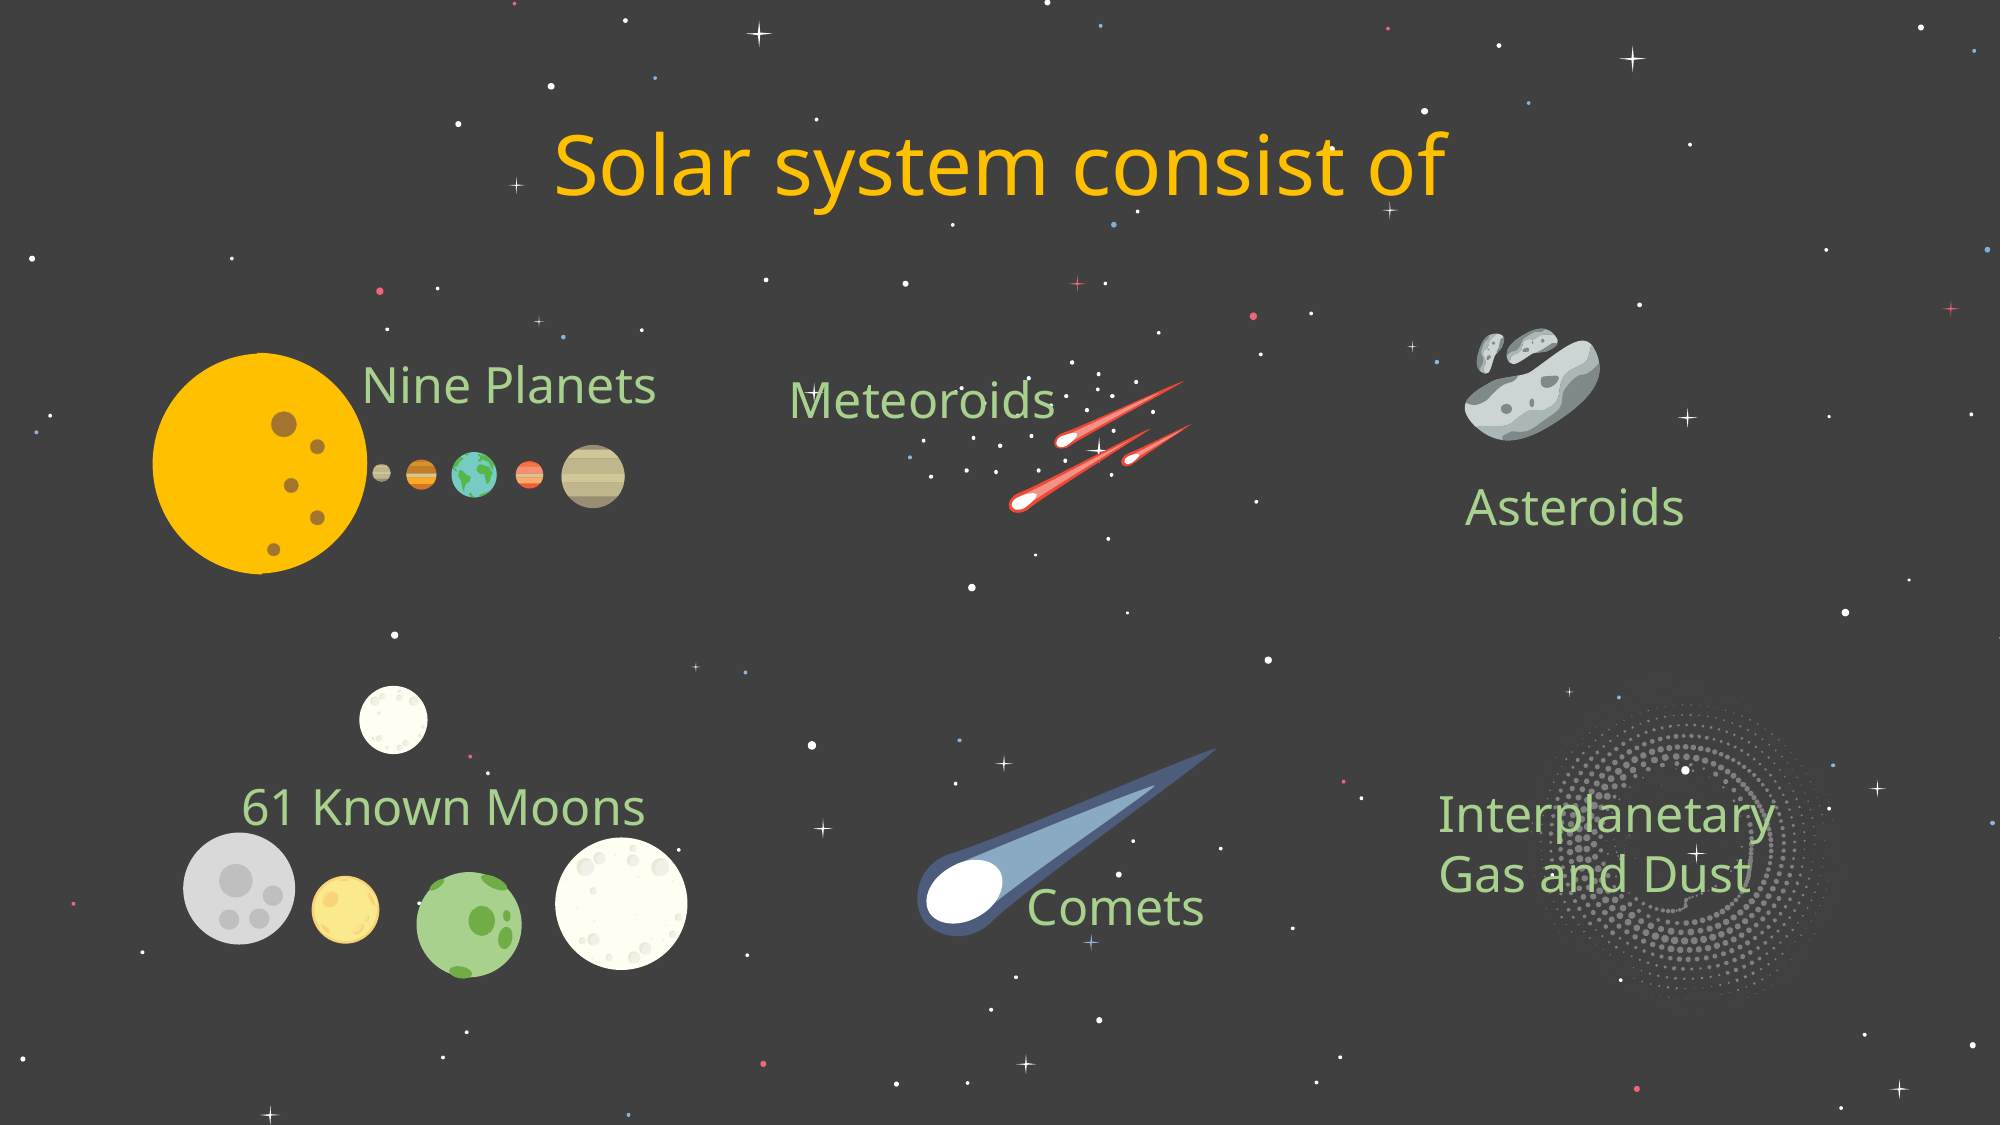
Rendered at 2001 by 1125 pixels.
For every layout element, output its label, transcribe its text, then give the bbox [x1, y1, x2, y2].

text_box 61 Known Moons [226, 768, 661, 843]
title Solar system consist of [137, 59, 1863, 278]
text_box Meteoroids [773, 361, 928, 437]
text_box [183, 832, 296, 945]
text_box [928, 360, 1192, 513]
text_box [152, 352, 625, 575]
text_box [311, 875, 380, 944]
text_box Comets [1012, 940, 1221, 944]
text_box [1524, 676, 1842, 1009]
text_box Nine Planets [346, 345, 672, 421]
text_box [908, 754, 1239, 940]
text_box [555, 837, 688, 970]
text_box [359, 685, 428, 755]
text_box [415, 869, 523, 977]
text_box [1464, 328, 1601, 442]
text_box Interplanetary Gas and Dust [1423, 775, 1524, 911]
text_box Asteroids [1450, 467, 1714, 543]
